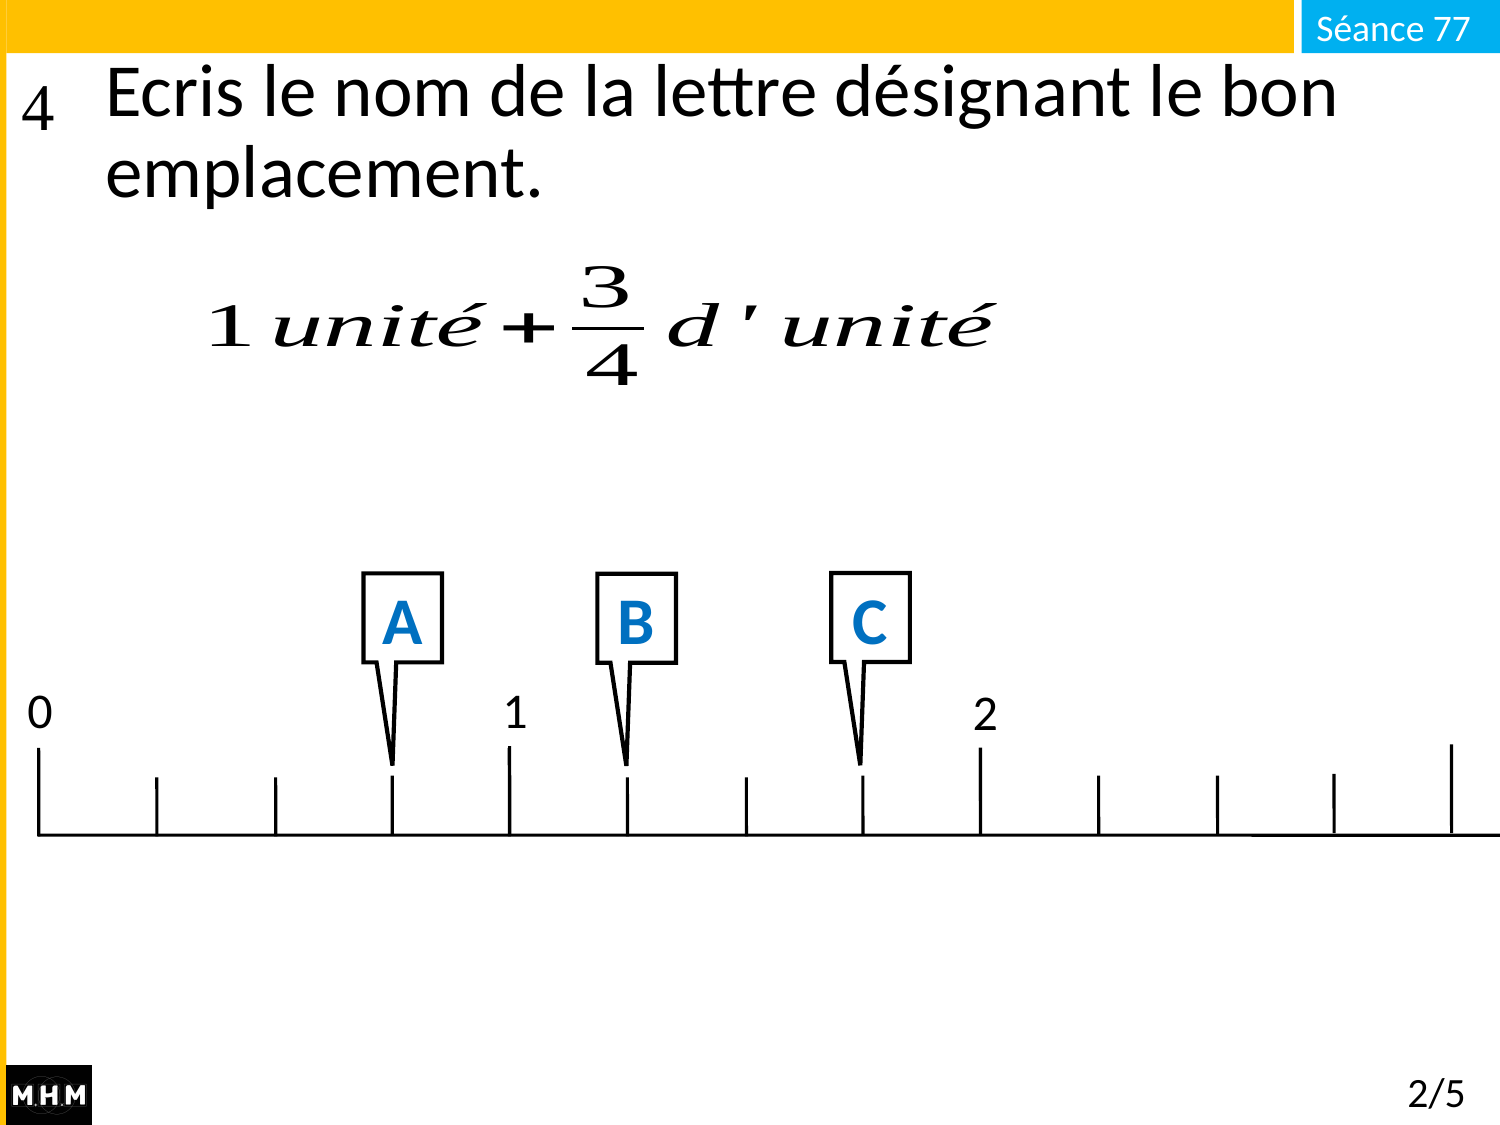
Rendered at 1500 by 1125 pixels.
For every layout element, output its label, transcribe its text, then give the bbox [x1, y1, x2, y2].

picture [6, 1065, 92, 1125]
text_box C [829, 570, 912, 670]
text_box A [361, 571, 445, 670]
title Ecris le nom de la lettre désignant le bon emplacement. [90, 27, 1500, 238]
text_box B [595, 571, 679, 670]
text_box 2/5 [1373, 1064, 1500, 1125]
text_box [12, 670, 1500, 837]
